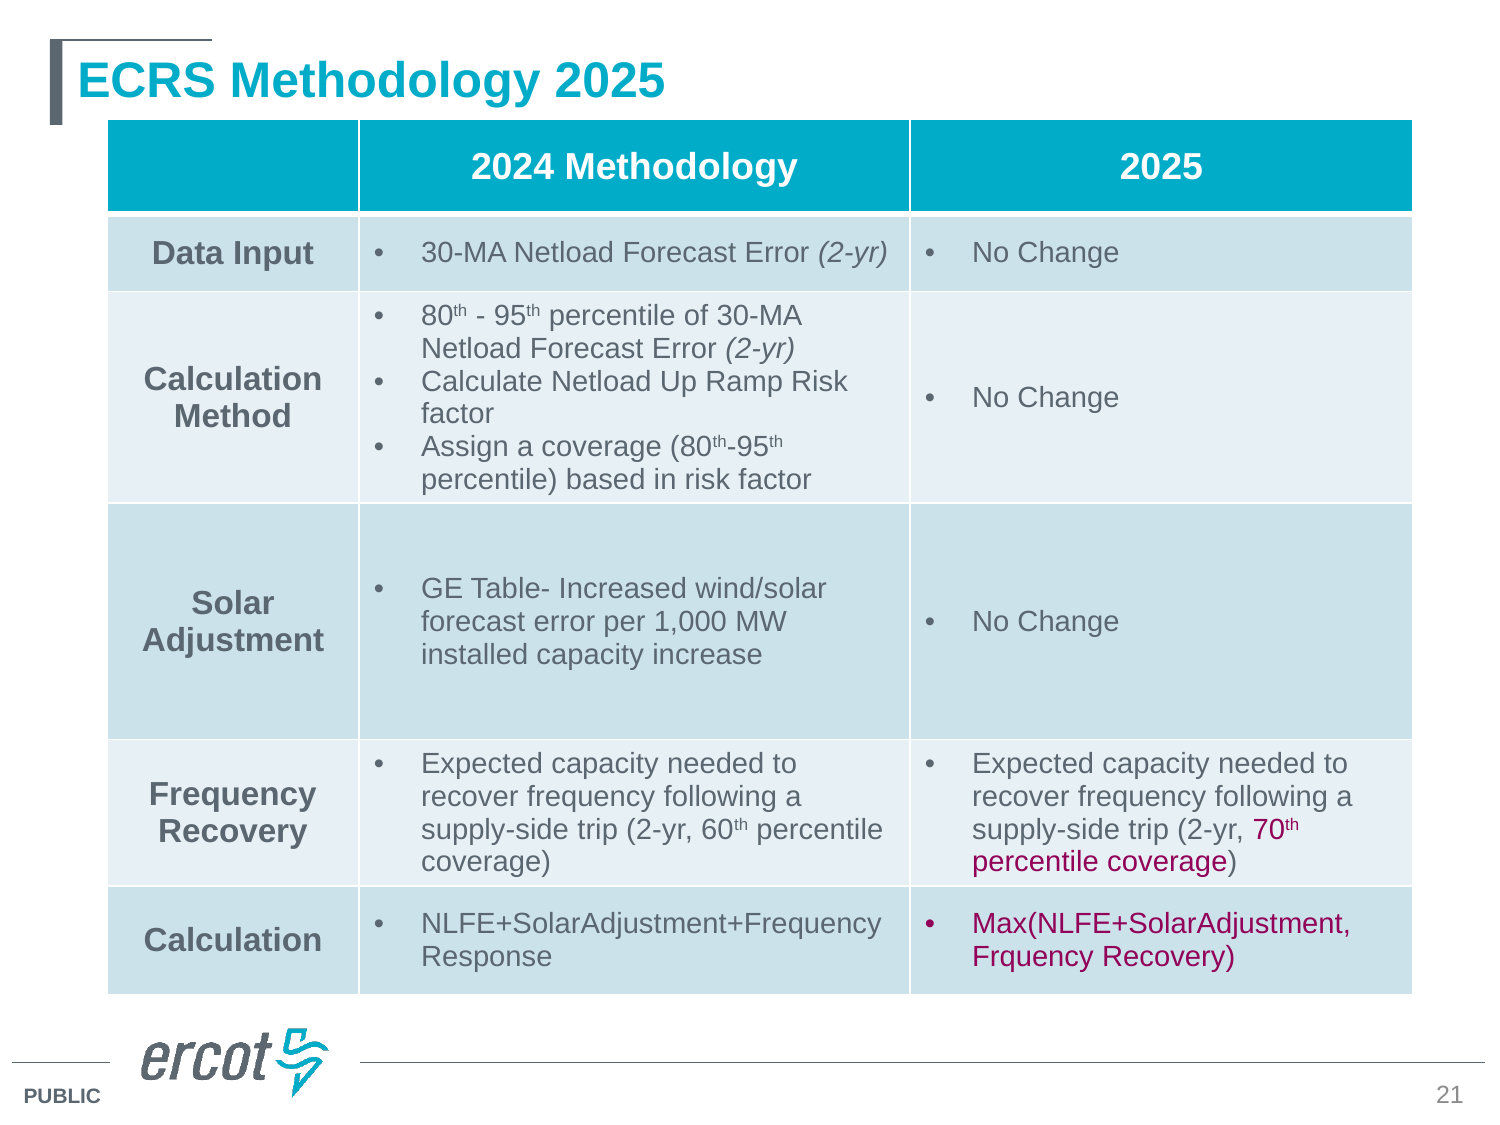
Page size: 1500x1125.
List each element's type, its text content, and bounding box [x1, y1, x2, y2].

table_cell 80th - 95th percentile of 30-MA Netload Forecast Error (2-yr) Calculate Netload Up Ramp Risk factor Assign a coverage (80th-95th percentile) based in risk factor [360, 292, 909, 502]
table_cell No Change [911, 504, 1412, 739]
table_header 2024 Methodology [360, 120, 909, 211]
slide_number 21 [1412, 1076, 1488, 1112]
table_cell Frequency Recovery [108, 740, 358, 885]
table_cell Expected capacity needed to recover frequency following a supply-side trip (2-yr, 60th percentile coverage) [360, 740, 909, 885]
table_cell Max(NLFE+SolarAdjustment, Frquency Recovery) [911, 887, 1412, 994]
table_cell No Change [911, 292, 1412, 502]
table_cell GE Table- Increased wind/solar forecast error per 1,000 MW installed capacity increase [360, 504, 909, 739]
title ECRS Methodology 2025 [62, 39, 1450, 129]
table_cell Solar Adjustment [108, 504, 358, 739]
table_cell Calculation Method [108, 292, 358, 502]
table_cell 30-MA Netload Forecast Error (2-yr) [360, 217, 909, 291]
table_cell NLFE+SolarAdjustment+Frequency Response [360, 887, 909, 994]
table_header 2025 [911, 120, 1412, 211]
table_cell Calculation [108, 887, 358, 994]
table_cell Expected capacity needed to recover frequency following a supply-side trip (2-yr, 70th percentile coverage) [911, 740, 1412, 885]
table_cell No Change [911, 217, 1412, 291]
table_cell Data Input [108, 217, 358, 291]
table_header [108, 120, 358, 211]
picture [137, 1024, 332, 1100]
